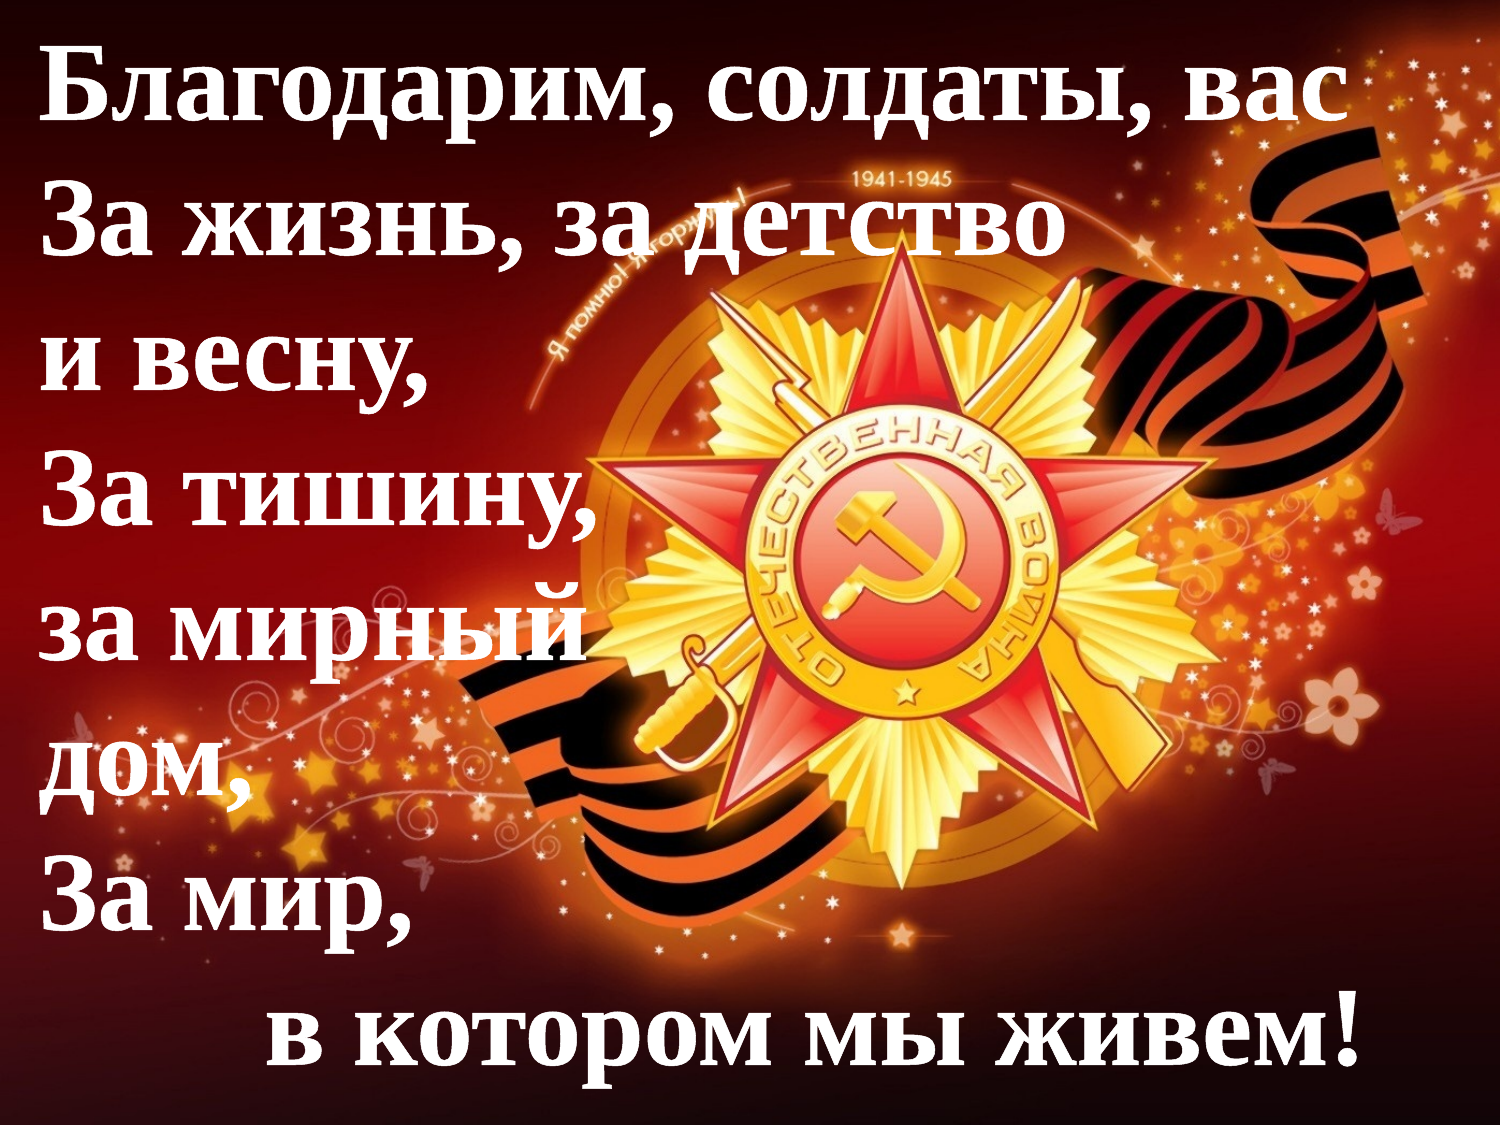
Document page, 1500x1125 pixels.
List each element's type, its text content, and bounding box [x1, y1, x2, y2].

picture [0, 0, 1500, 1125]
text_box Благодарим, солдаты, вас За жизнь, за детство и весну, За тишину, за мирный дом, За мир, в котором мы живем! [23, 0, 1500, 1095]
